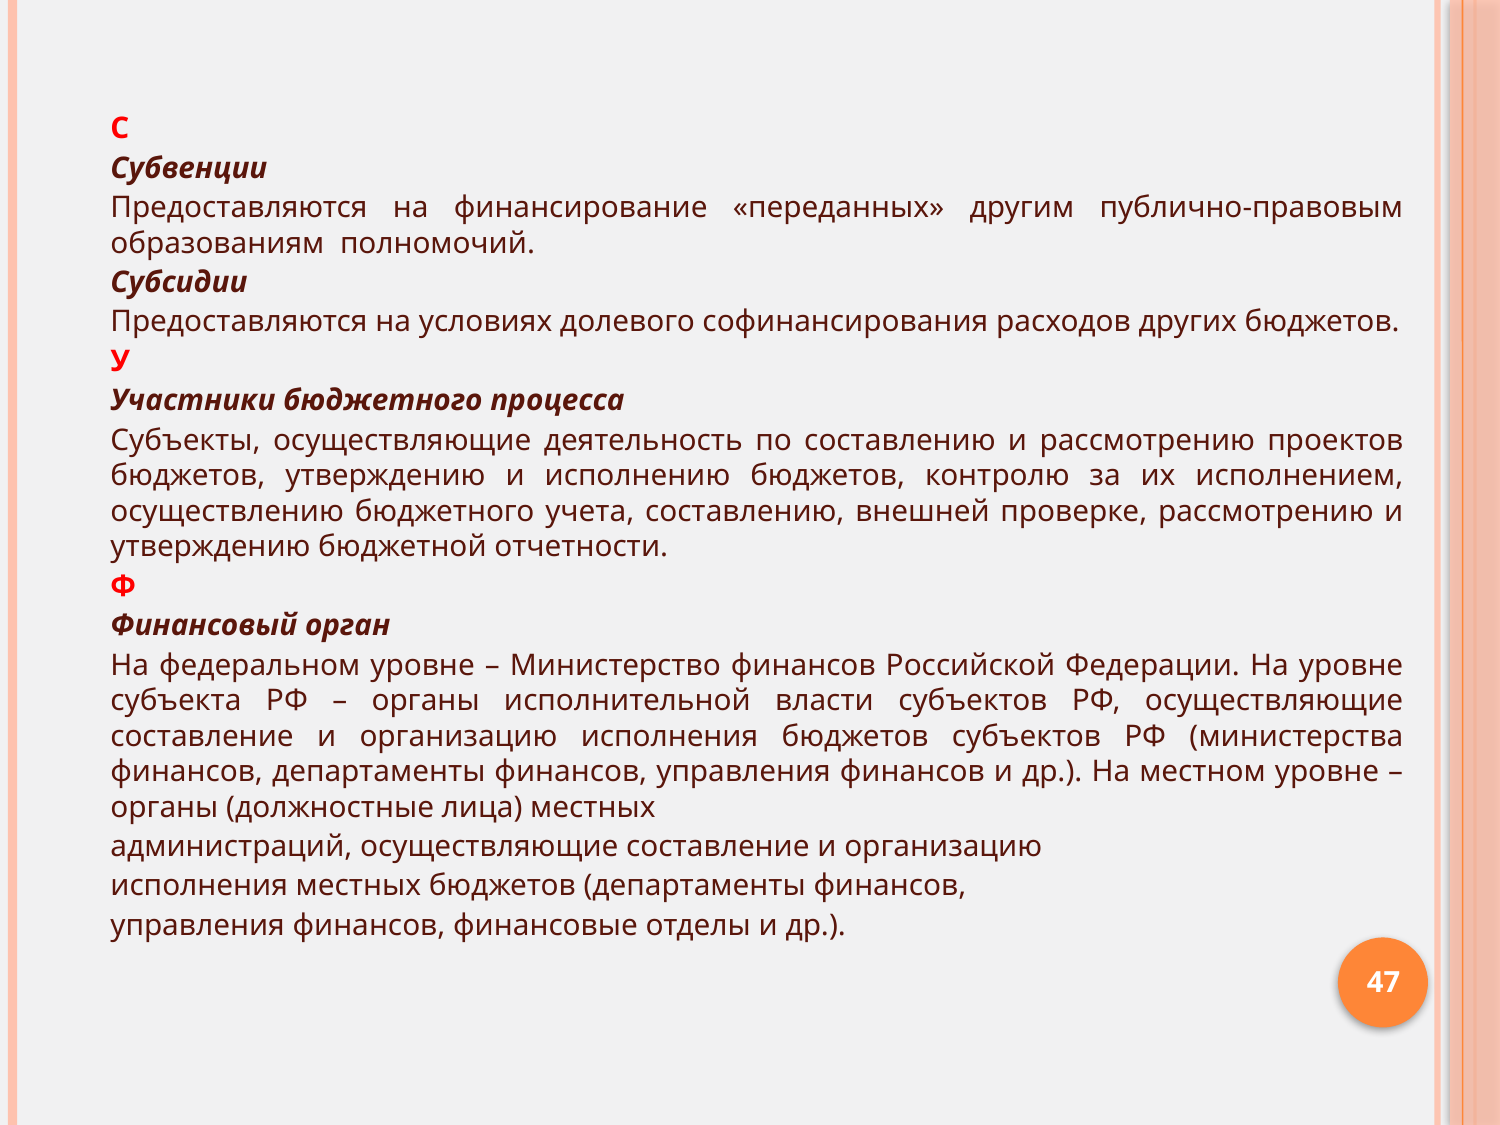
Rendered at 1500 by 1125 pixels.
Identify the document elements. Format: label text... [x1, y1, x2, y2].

slide_number 47 [1333, 940, 1434, 1027]
list С Субвенции Предоставляются на финансирование «переданных» другим публично-правовым образованиям полномочий. Субсидии Предоставляются на условиях долевого софинансирования расходов других бюджетов. У Участники бюджетного процесса Субъекты, осуществляющие деятельность по составлению и рассмотрению проектов бюджетов, утверждению и исполнению бюджетов, контролю за их исполнением, осуществлению бюджетного учета, составлению, внешней проверке, рассмотрению и утверждению бюджетной отчетности. Ф Финансовый орган На федеральном уровне – Министерство финансов Российской Федерации. На уровне субъекта РФ – органы исполнительной власти субъектов РФ, осуществляющие составление и организацию исполнения бюджетов субъектов РФ (министерства финансов, департаменты финансов, управления финансов и др.). На местном уровне – органы (должностные лица) местных администраций, осуществляющие составление и организацию исполнения местных бюджетов (департаменты финансов, управления финансов, финансовые отделы и др.). [88, 101, 1421, 1012]
